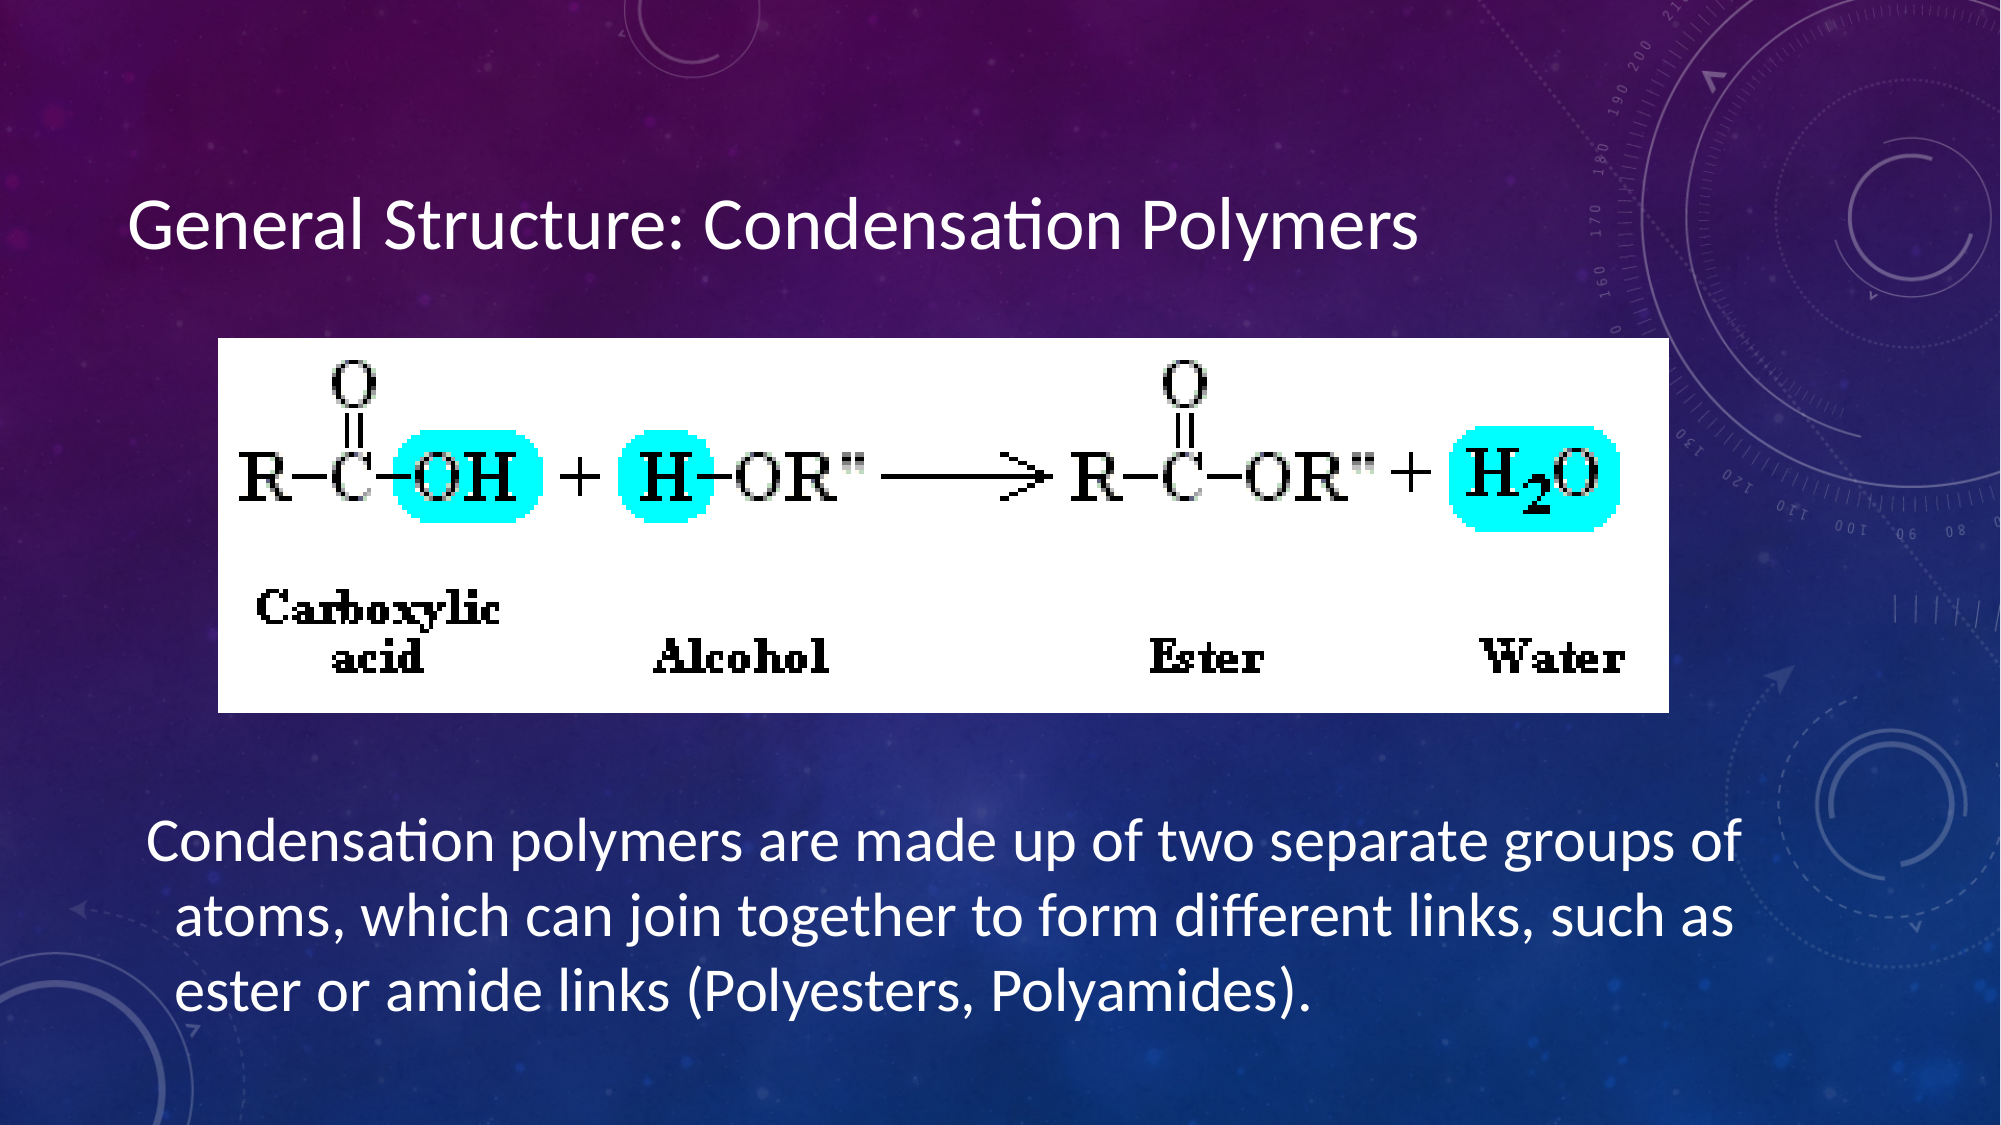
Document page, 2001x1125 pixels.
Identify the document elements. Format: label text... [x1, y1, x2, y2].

title General Structure: Condensation Polymers [112, 99, 1775, 339]
list Condensation polymers are made up of two separate groups of atoms, which can join together to form different links, such as ester or amide links (Polyesters, Polyamides). [112, 808, 1775, 1014]
picture [0, 0, 2001, 1125]
